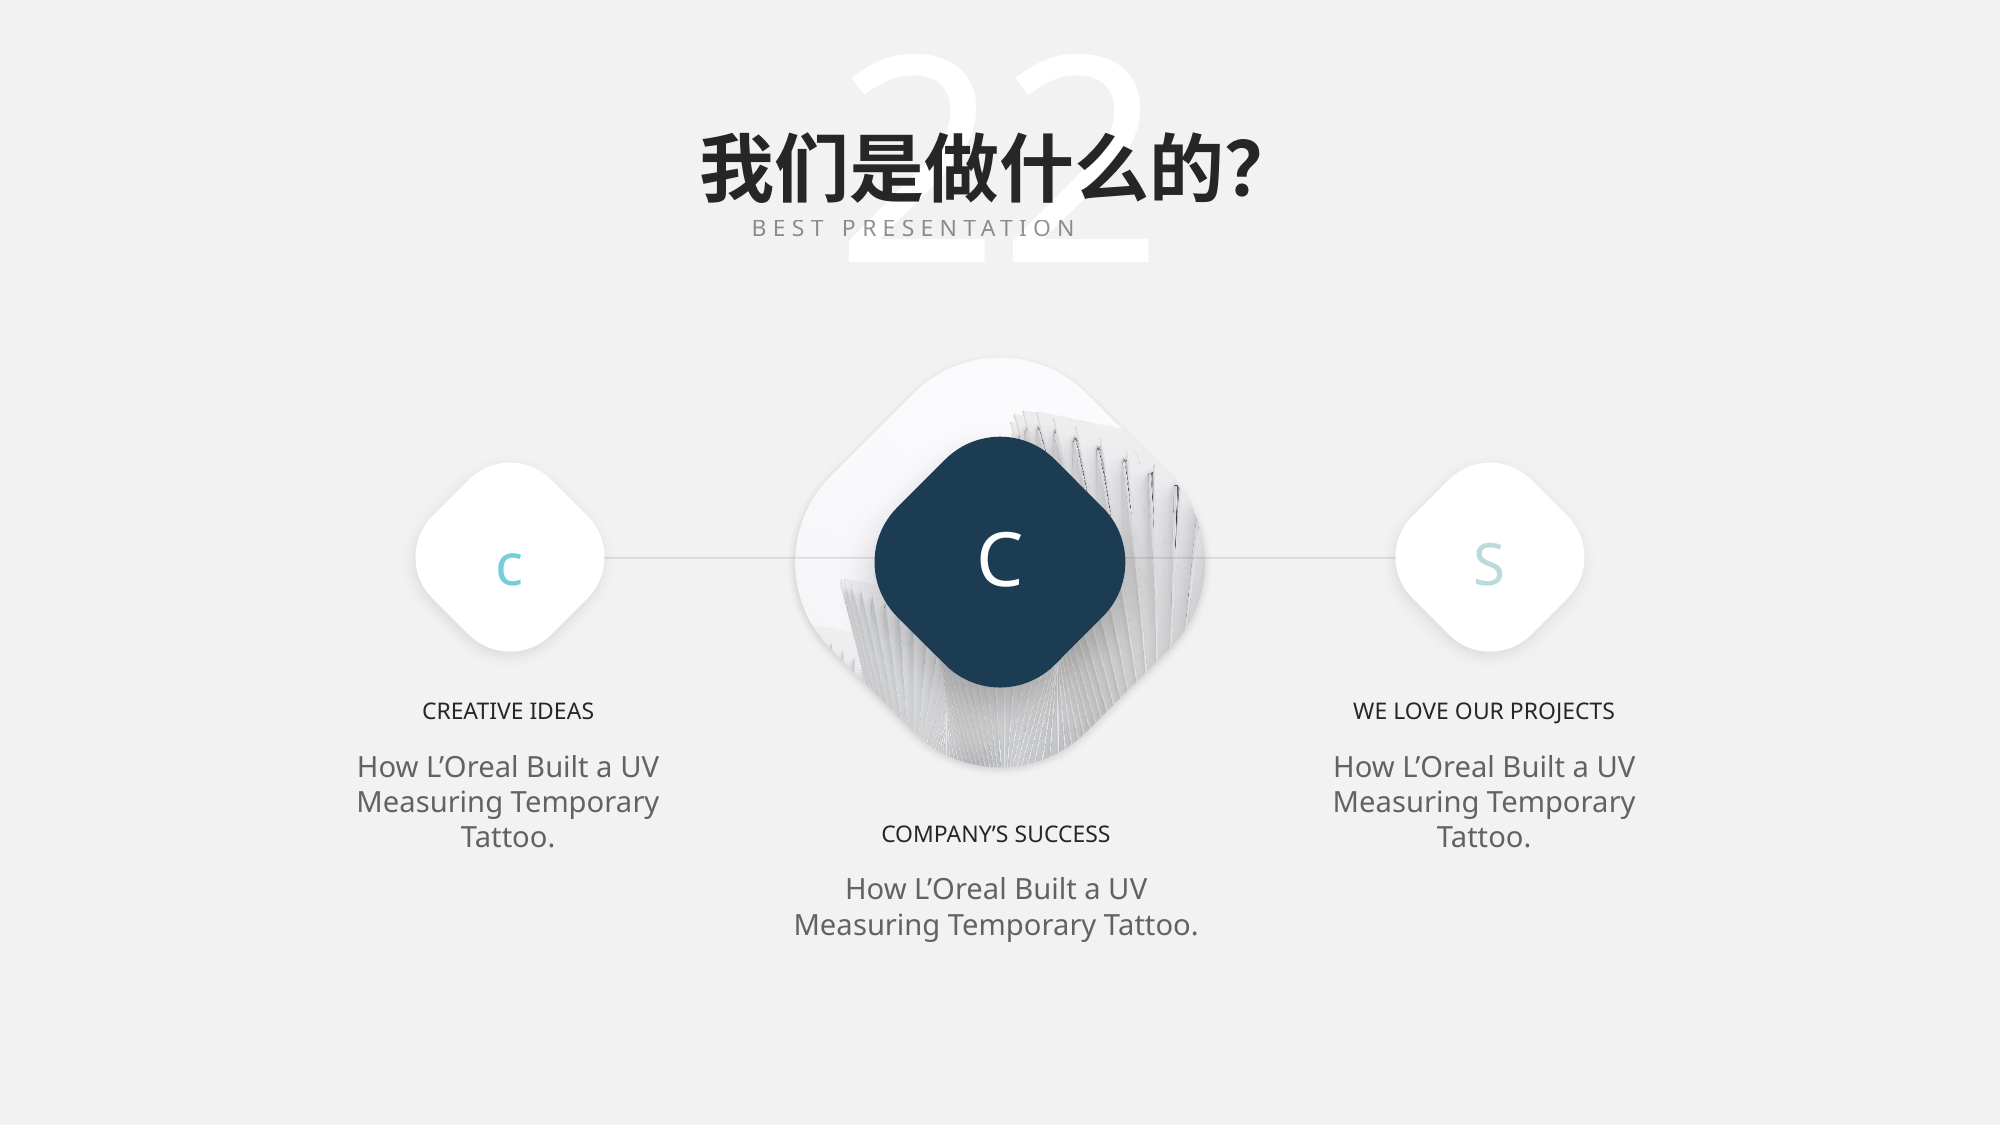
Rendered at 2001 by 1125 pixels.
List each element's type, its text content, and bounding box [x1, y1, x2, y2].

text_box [329, 694, 687, 871]
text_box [772, 817, 1220, 994]
picture [795, 558, 1205, 768]
list BEST PRESENTATION TEMPLATE [204, 209, 1796, 261]
text_box [1394, 461, 1586, 653]
text_box c [481, 519, 539, 604]
text_box [414, 461, 606, 653]
title 我们是做什么的？ [204, 133, 1796, 209]
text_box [1306, 694, 1663, 871]
picture [795, 357, 1205, 557]
text_box S [1459, 519, 1521, 604]
